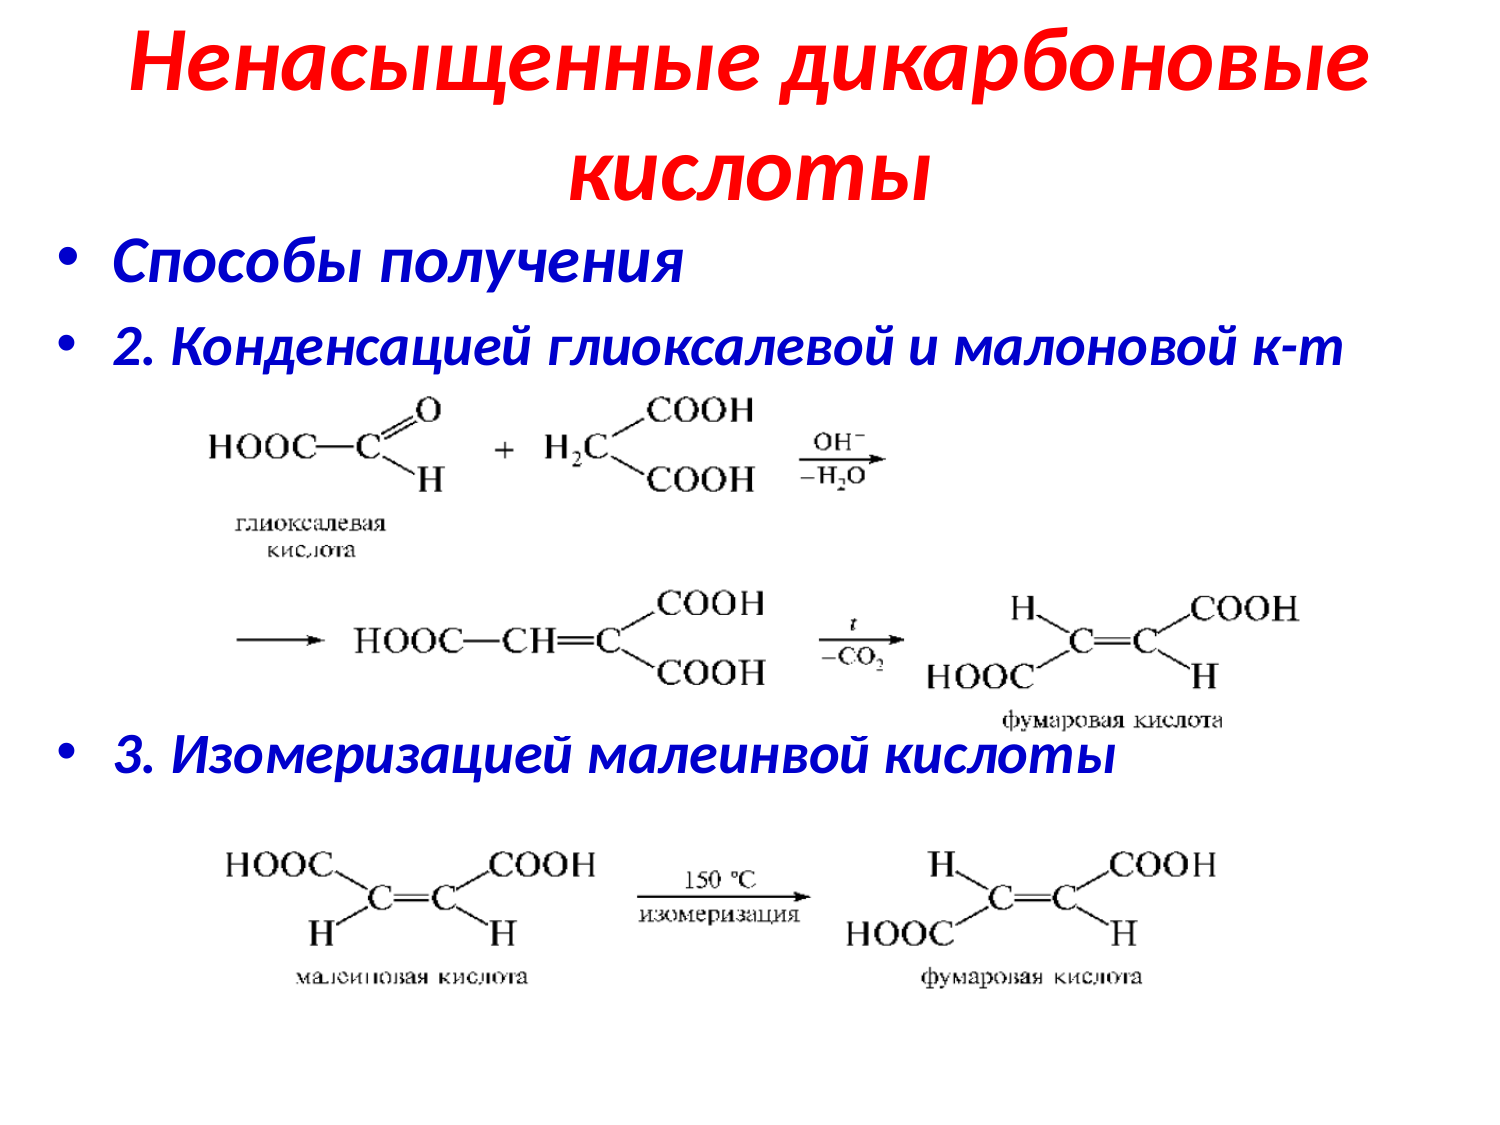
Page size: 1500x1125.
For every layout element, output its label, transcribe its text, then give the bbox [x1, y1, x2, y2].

list Способы получения 2. Конденсацией глиоксалевой и малоновой к-т 3. Изомеризацией малеинвой кислоты [41, 207, 1459, 1095]
picture [193, 389, 1307, 736]
title Ненасыщенные дикарбоновые кислоты [74, 44, 1426, 173]
picture [218, 833, 1222, 996]
